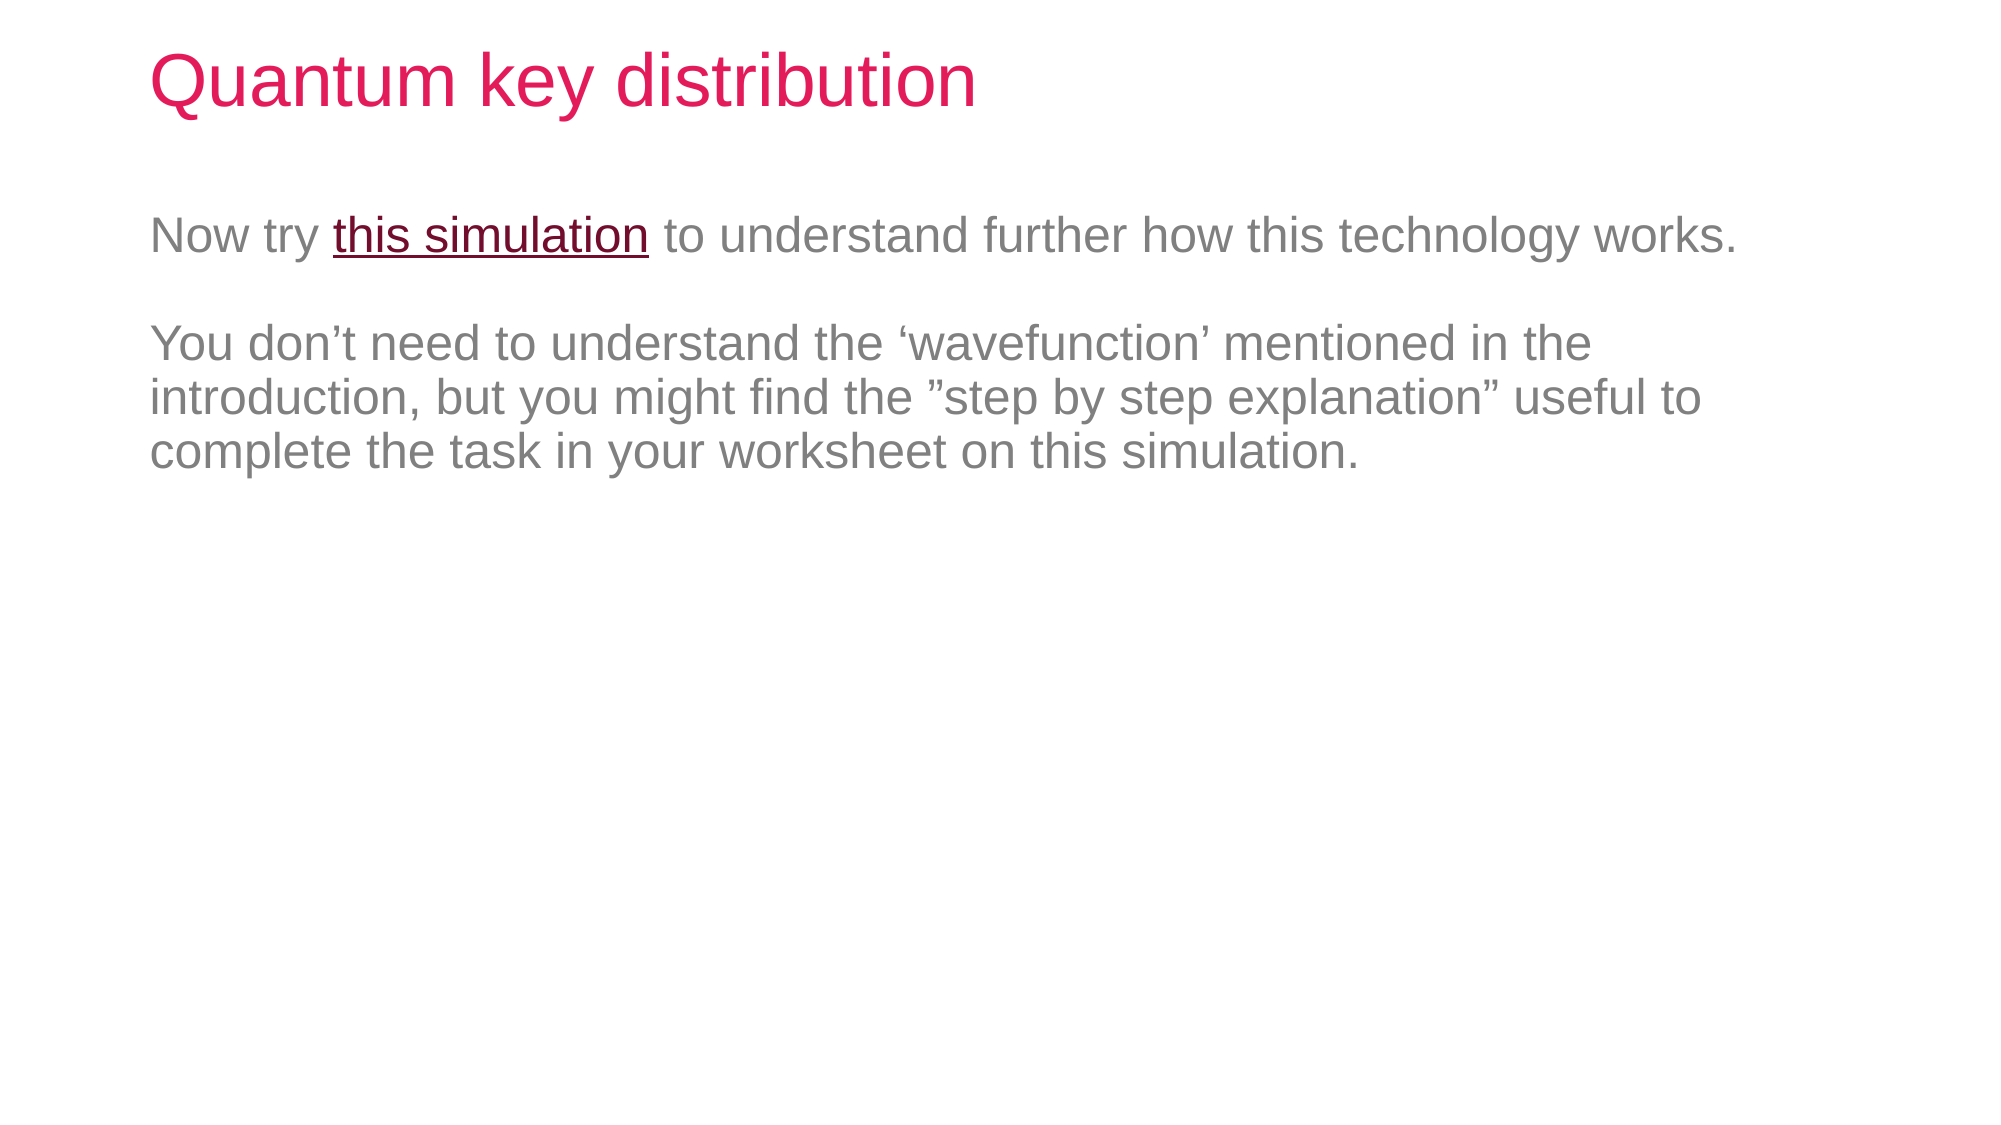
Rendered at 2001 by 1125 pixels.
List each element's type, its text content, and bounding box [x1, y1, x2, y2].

title Quantum key distribution [149, 30, 1851, 149]
list Now try this simulation to understand further how this technology works. You don’t need to understand the ‘wavefunction’ mentioned in the introduction, but you might find the ”step by step explanation” useful to complete the task in your worksheet on this simulation. [149, 208, 1792, 468]
